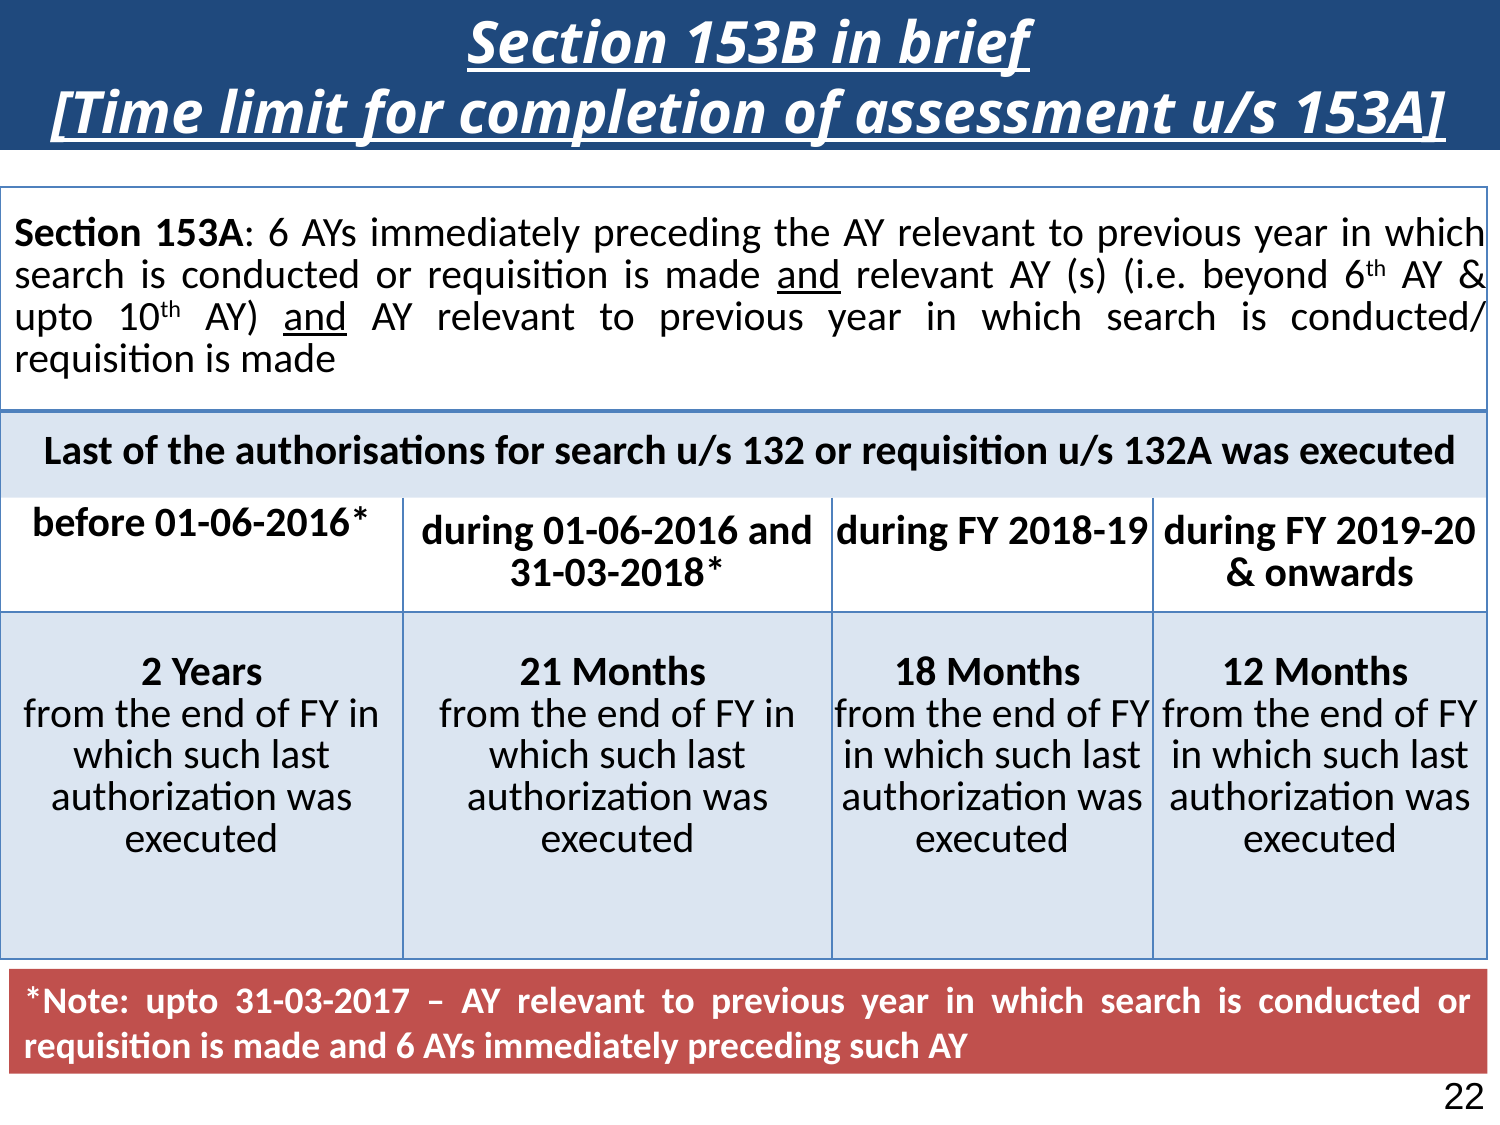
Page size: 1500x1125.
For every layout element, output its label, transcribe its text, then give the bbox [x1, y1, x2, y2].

table_cell Last of the authorisations for search u/s 132 or requisition u/s 132A was executed [1, 413, 1486, 498]
table_cell during FY 2018-19 [833, 498, 1152, 611]
table_cell 12 Months from the end of FY in which such last authorization was executed [1154, 613, 1486, 958]
table_cell 18 Months from the end of FY in which such last authorization was executed [833, 613, 1152, 958]
slide_number 22 [1374, 1064, 1500, 1125]
table_cell 21 Months from the end of FY in which such last authorization was executed [404, 613, 831, 958]
text_box Section 153B in brief [Time limit for completion of assessment u/s 153A] [0, 0, 1500, 150]
table_cell during FY 2019-20 & onwards [1154, 498, 1486, 611]
text_box *Note: upto 31-03-2017 – AY relevant to previous year in which search is conducted or requisition is made and 6 AYs immediately preceding such AY [9, 968, 1488, 1074]
table_cell 2 Years from the end of FY in which such last authorization was executed [1, 613, 402, 958]
table_header Section 153A: 6 AYs immediately preceding the AY relevant to previous year in which search is conducted or requisition is made and relevant AY (s) (i.e. beyond 6th AY & upto 10th AY) and AY relevant to previous year in which search is conducted/ requisition is made [1, 188, 1486, 409]
table_cell before 01-06-2016* [1, 498, 402, 611]
table_cell during 01-06-2016 and 31-03-2018* [404, 498, 831, 611]
